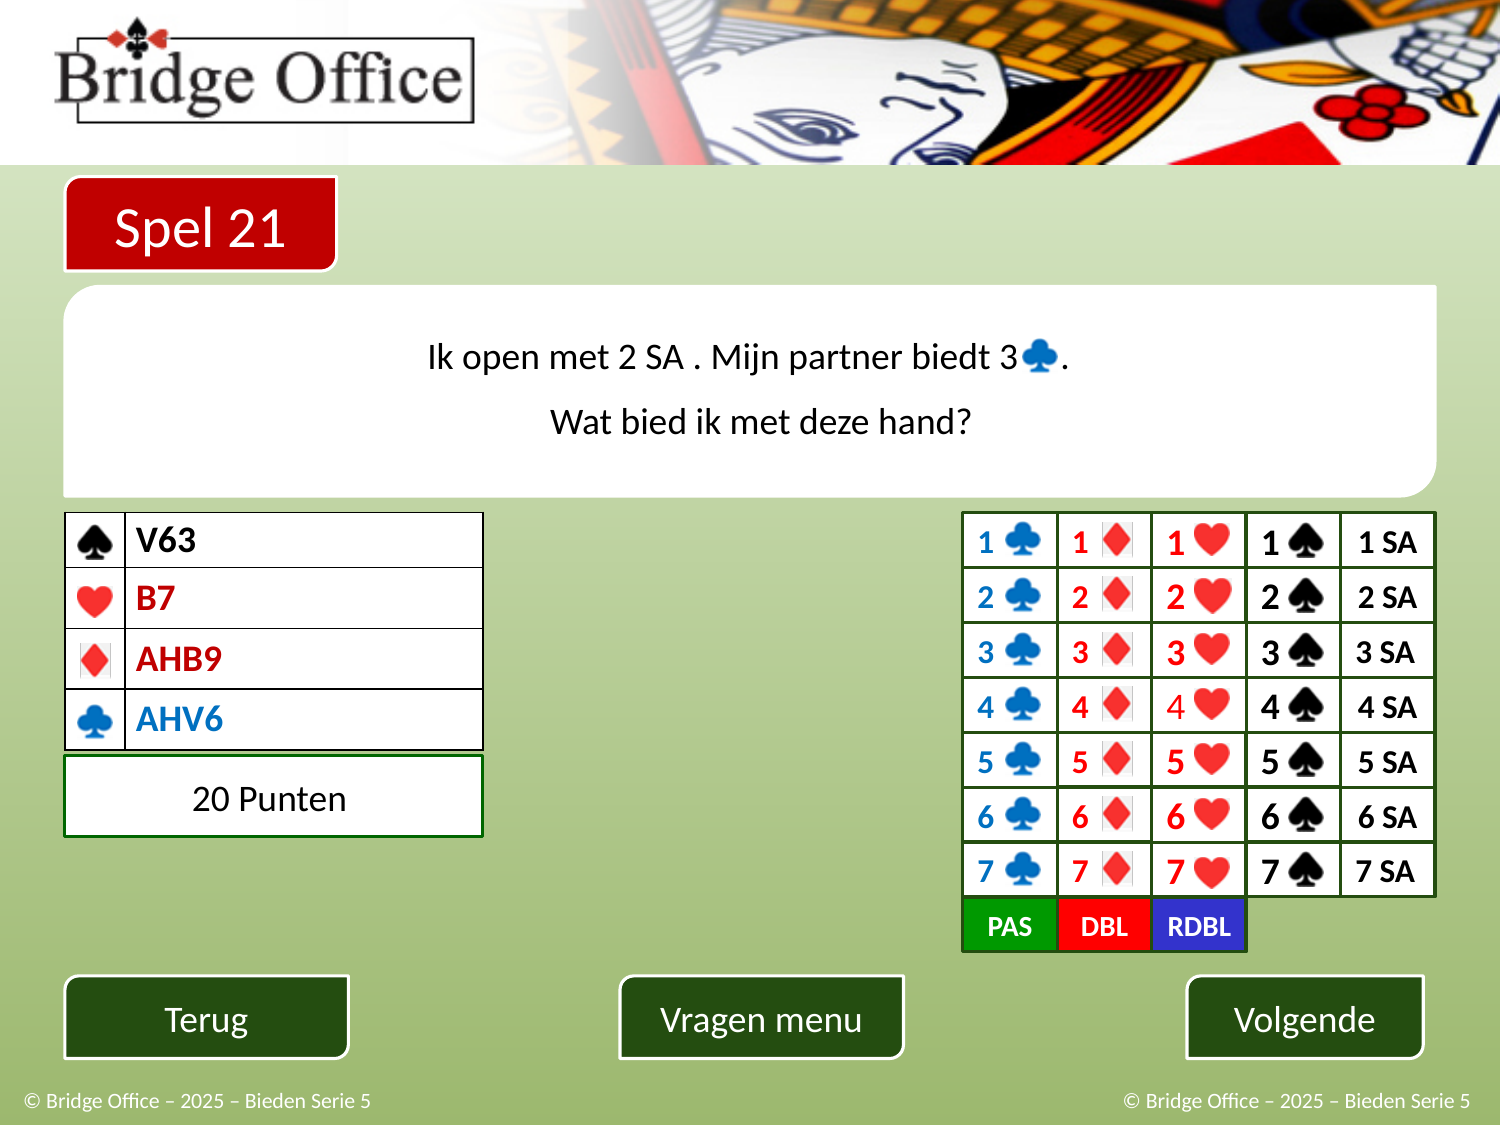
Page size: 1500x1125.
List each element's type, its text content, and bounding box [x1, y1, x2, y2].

text_box Wat bied ik met deze hand? [528, 389, 995, 450]
text_box 4 [961, 676, 1059, 734]
picture [1004, 796, 1041, 833]
text_box Spel 21 [63, 178, 339, 273]
picture [1288, 631, 1324, 668]
picture [1288, 686, 1324, 723]
table_cell [66, 568, 124, 628]
text_box 7 [1056, 841, 1150, 898]
text_box 7 [1245, 841, 1339, 898]
picture [1193, 523, 1230, 556]
text_box 6 [961, 786, 1056, 841]
picture [1099, 741, 1135, 778]
picture [1288, 741, 1324, 778]
picture [1004, 741, 1041, 778]
text_box 2 [1153, 569, 1245, 621]
text_box RDBL [1153, 898, 1248, 953]
picture [1004, 576, 1041, 613]
text_box 5 [1248, 734, 1339, 786]
table_cell B7 [126, 568, 482, 628]
text_box 4 [1059, 676, 1150, 734]
picture [1194, 633, 1230, 666]
picture [1193, 743, 1230, 776]
picture [1004, 851, 1041, 887]
text_box Vragen menu [618, 974, 906, 1061]
text_box 6 [1150, 786, 1245, 841]
picture [1099, 686, 1135, 723]
text_box [63, 284, 1437, 498]
table_cell AHV6 [126, 690, 482, 749]
picture [1099, 796, 1135, 833]
picture [77, 643, 114, 679]
picture [1004, 686, 1041, 723]
picture [1193, 857, 1230, 890]
text_box 4 SA [1339, 676, 1437, 734]
text_box PAS [961, 896, 1059, 953]
picture [1099, 576, 1135, 613]
text_box 6 [1245, 786, 1339, 841]
text_box 3 [1245, 621, 1339, 676]
text_box 1 [961, 511, 1059, 569]
picture [1022, 338, 1059, 374]
text_box 2 [1245, 569, 1339, 621]
picture [1193, 798, 1230, 830]
picture [1288, 521, 1325, 558]
picture [77, 703, 114, 740]
picture [1004, 521, 1041, 558]
text_box © Bridge Office – 2025 – Bieden Serie 5 [8, 1079, 393, 1121]
picture [1288, 796, 1324, 833]
table_header V63 [126, 513, 482, 567]
picture [1099, 631, 1135, 668]
picture [1288, 851, 1324, 887]
table_cell AHB9 [126, 629, 482, 688]
text_box © Bridge Office – 2025 – Bieden Serie 5 [1107, 1079, 1500, 1121]
picture [1288, 576, 1324, 613]
picture [1099, 851, 1135, 887]
text_box 7 SA [1339, 844, 1437, 898]
text_box 1 SA [1342, 511, 1437, 569]
text_box 3 [1150, 621, 1245, 676]
text_box 3 [961, 621, 1056, 676]
table_cell [66, 629, 124, 688]
text_box 5 [961, 734, 1059, 786]
picture [77, 524, 114, 561]
text_box 1 [1153, 511, 1245, 569]
text_box 7 [1150, 841, 1245, 898]
text_box 5 [1153, 734, 1248, 786]
text_box Volgende [1185, 974, 1425, 1061]
text_box 2 [1056, 569, 1153, 621]
picture [1193, 578, 1232, 614]
text_box 2 [961, 569, 1056, 621]
text_box 5 [1059, 734, 1153, 786]
text_box 6 [1056, 786, 1150, 841]
picture [0, 0, 1500, 166]
text_box 4 [1245, 676, 1339, 734]
table_header [66, 513, 124, 567]
text_box Terug [63, 974, 350, 1061]
text_box 3 SA [1339, 621, 1437, 676]
text_box 5 SA [1339, 734, 1437, 786]
text_box 20 Punten [63, 754, 484, 838]
text_box 4 [1150, 676, 1245, 734]
text_box 3 [1056, 621, 1150, 676]
text_box 2 SA [1339, 569, 1437, 621]
text_box 7 [961, 841, 1056, 896]
picture [77, 585, 114, 618]
text_box 1 [1059, 511, 1153, 569]
picture [1193, 688, 1230, 721]
text_box 6 SA [1339, 786, 1437, 844]
text_box Ik open met 2 SA . Mijn partner biedt 3 . [394, 324, 1104, 385]
text_box DBL [1059, 898, 1153, 953]
picture [1004, 631, 1041, 668]
table_cell [66, 690, 124, 749]
text_box 1 [1245, 511, 1342, 569]
picture [1099, 522, 1135, 558]
